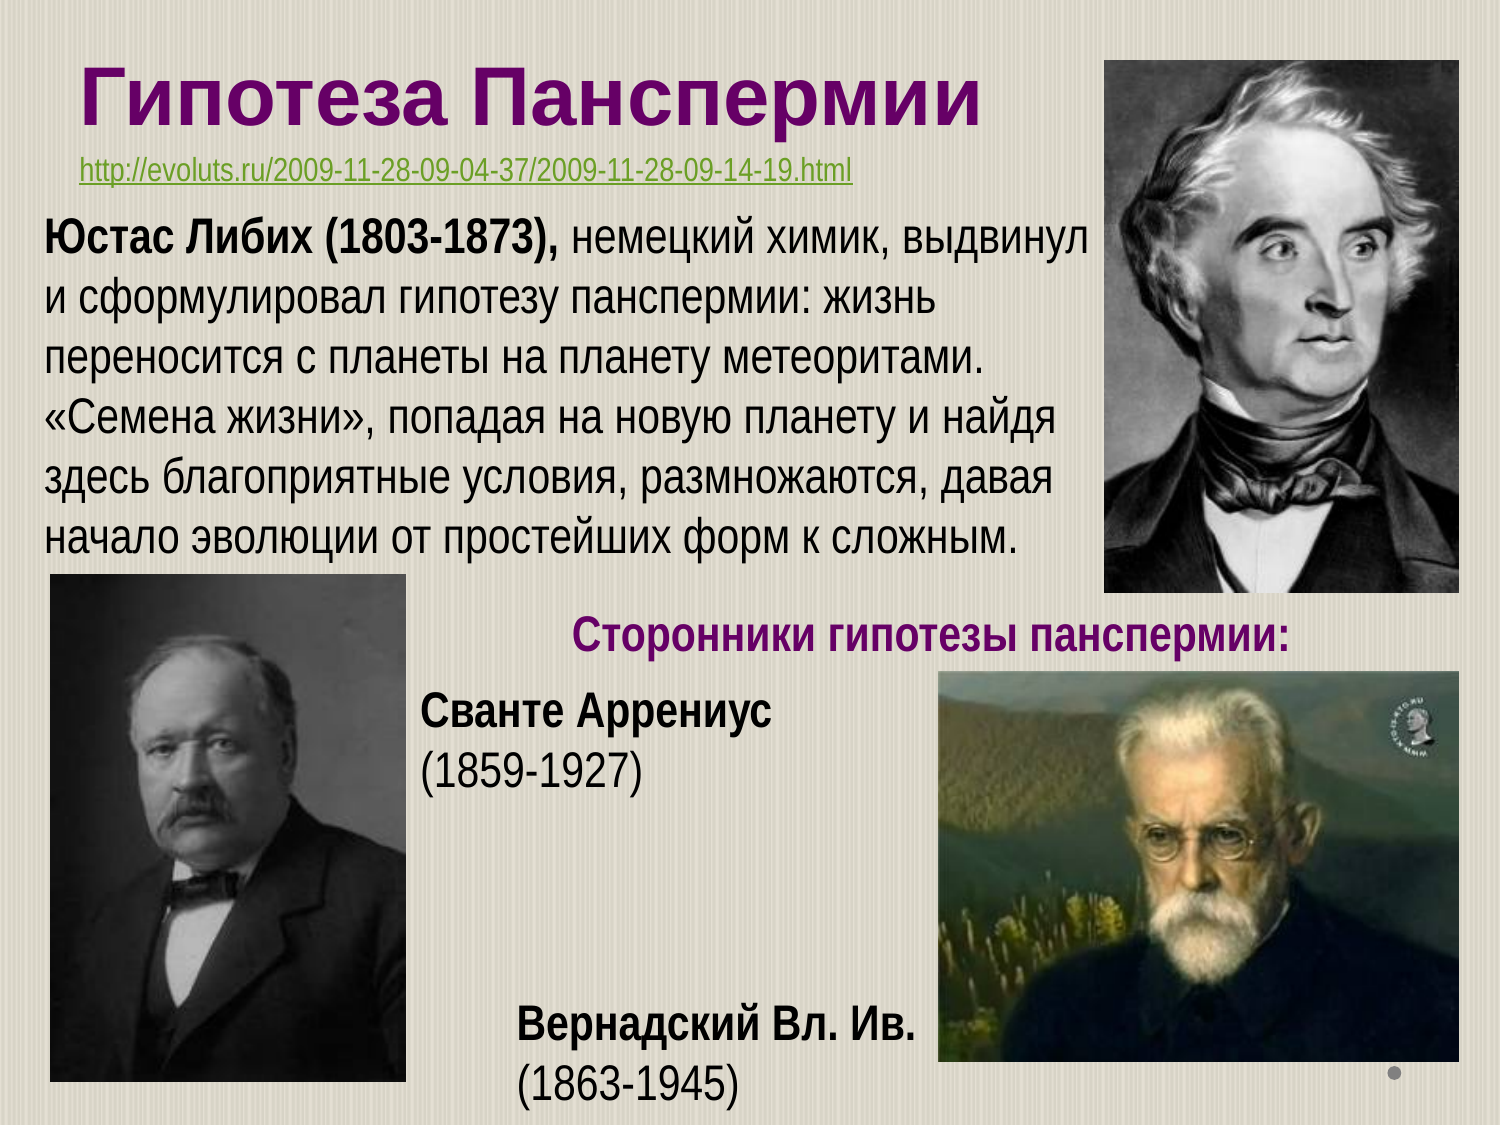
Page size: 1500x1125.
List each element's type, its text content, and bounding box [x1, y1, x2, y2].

text_box Юстас Либих (1803-1873), немецкий химик, выдвинул и сформулировал гипотезу панспермии: жизнь переносится с планеты на планету метеоритами. «Семена жизни», попадая на новую планету и найдя здесь благоприятные условия, размножаются, давая начало эволюции от простейших форм к сложным. [29, 196, 1099, 572]
text_box Сванте Аррениус (1859-1927) [410, 669, 797, 805]
text_box Сторонники гипотезы панспермии: [417, 593, 1446, 669]
text_box Вернадский Вл. Ив. (1863-1945) [501, 983, 963, 1118]
text_box http://evoluts.ru/2009-11-28-09-04-37/2009-11-28-09-14-19.html [64, 140, 1087, 196]
picture [1104, 60, 1460, 593]
picture [49, 574, 406, 1082]
picture [938, 671, 1460, 1062]
text_box Гипотеза Панспермии [64, 35, 1023, 140]
